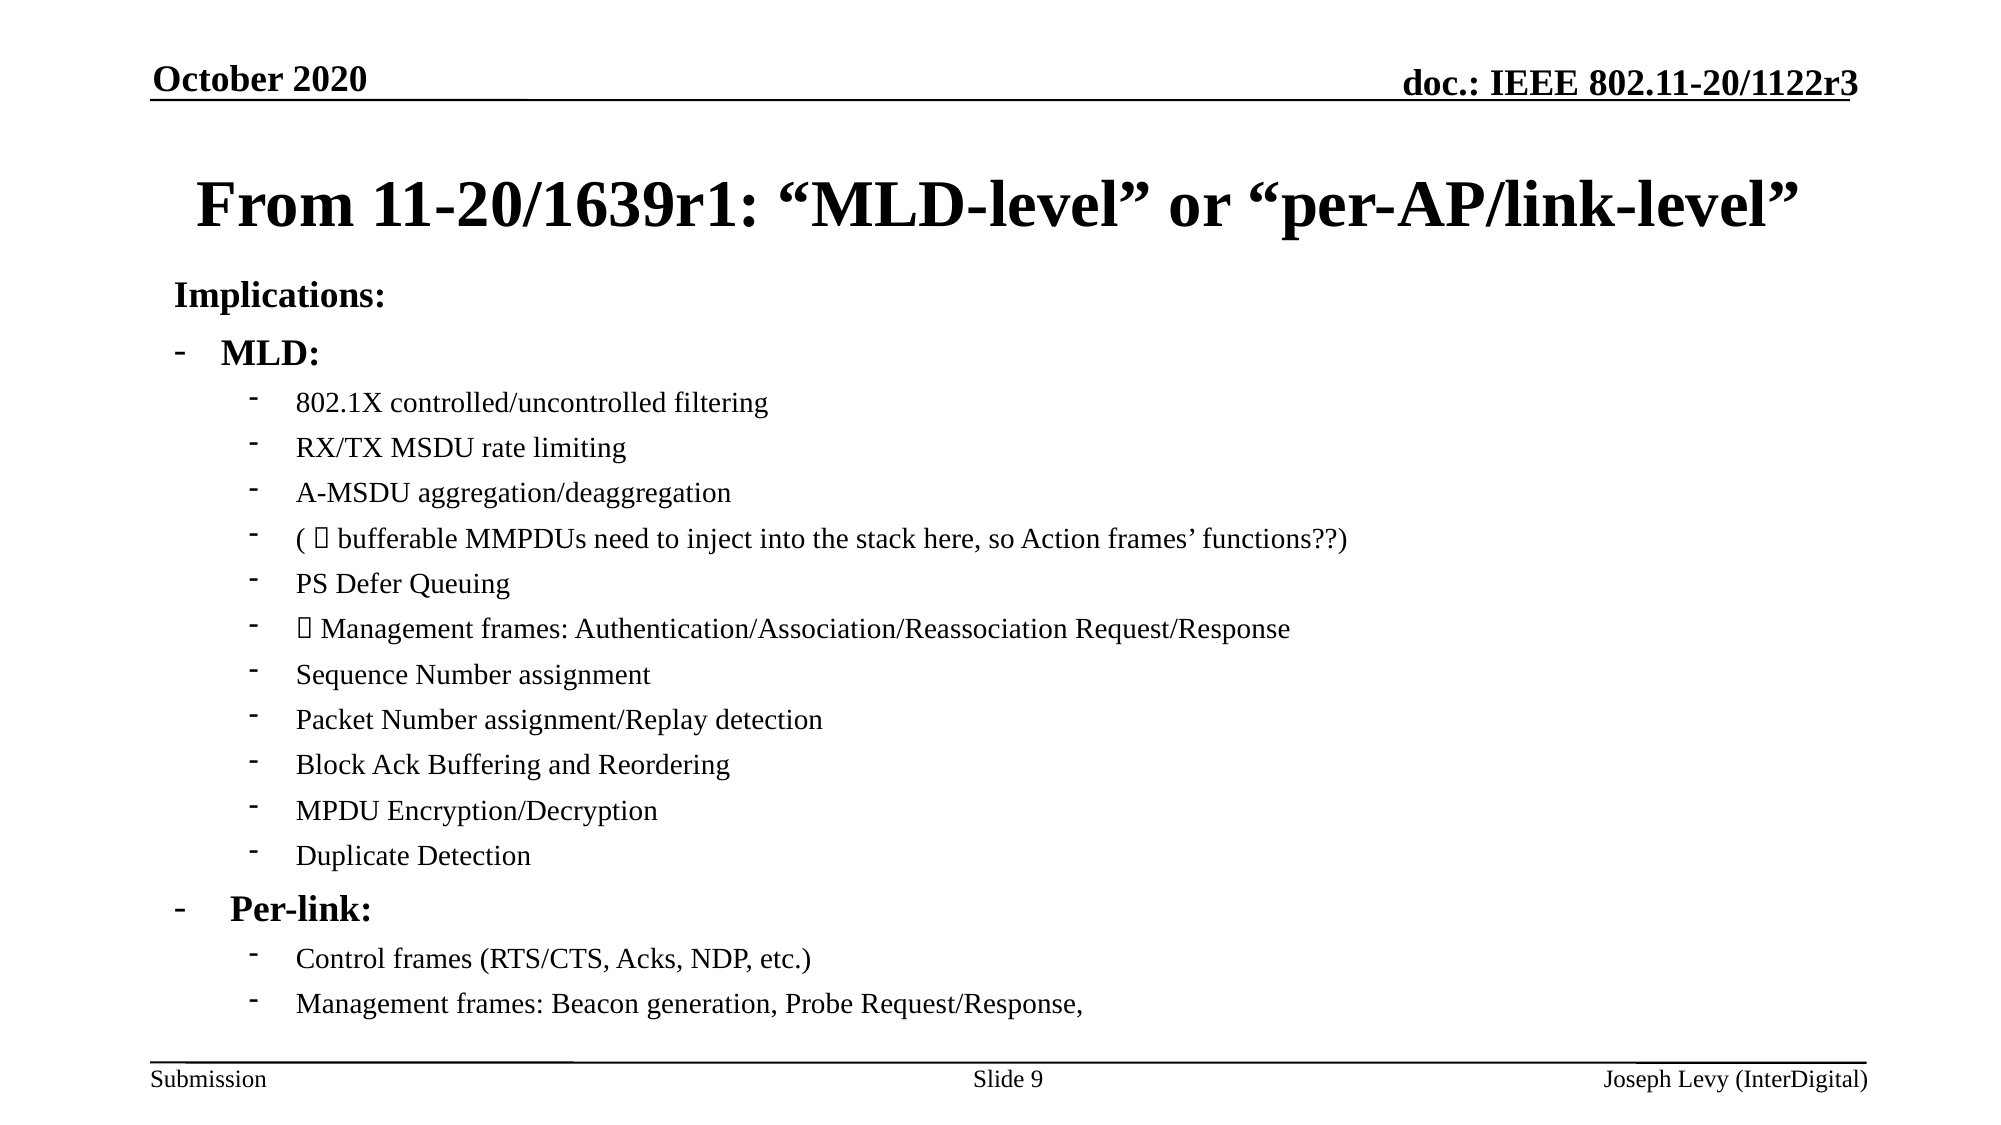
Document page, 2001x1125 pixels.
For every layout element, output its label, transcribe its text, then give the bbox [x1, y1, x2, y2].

title From 11-20/1639r1: “MLD-level” or “per-AP/link-level” [149, 112, 1850, 262]
footer Joseph Levy (InterDigital) [1171, 1061, 1869, 1093]
list Implications: MLD: 802.1X controlled/uncontrolled filtering RX/TX MSDU rate limiting A-MSDU aggregation/deaggregation (  bufferable MMPDUs need to inject into the stack here, so Action frames’ functions??) PS Defer Queuing  Management frames: Authentication/Association/Reassociation Request/Response Sequence Number assignment Packet Number assignment/Replay detection Block Ack Buffering and Reordering MPDU Encryption/Decryption Duplicate Detection Per-link: Control frames (RTS/CTS, Acks, NDP, etc.) Management frames: Beacon generation, Probe Request/Response, [149, 262, 1850, 1051]
slide_number Slide 9 [950, 1061, 1067, 1123]
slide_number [152, 54, 563, 100]
